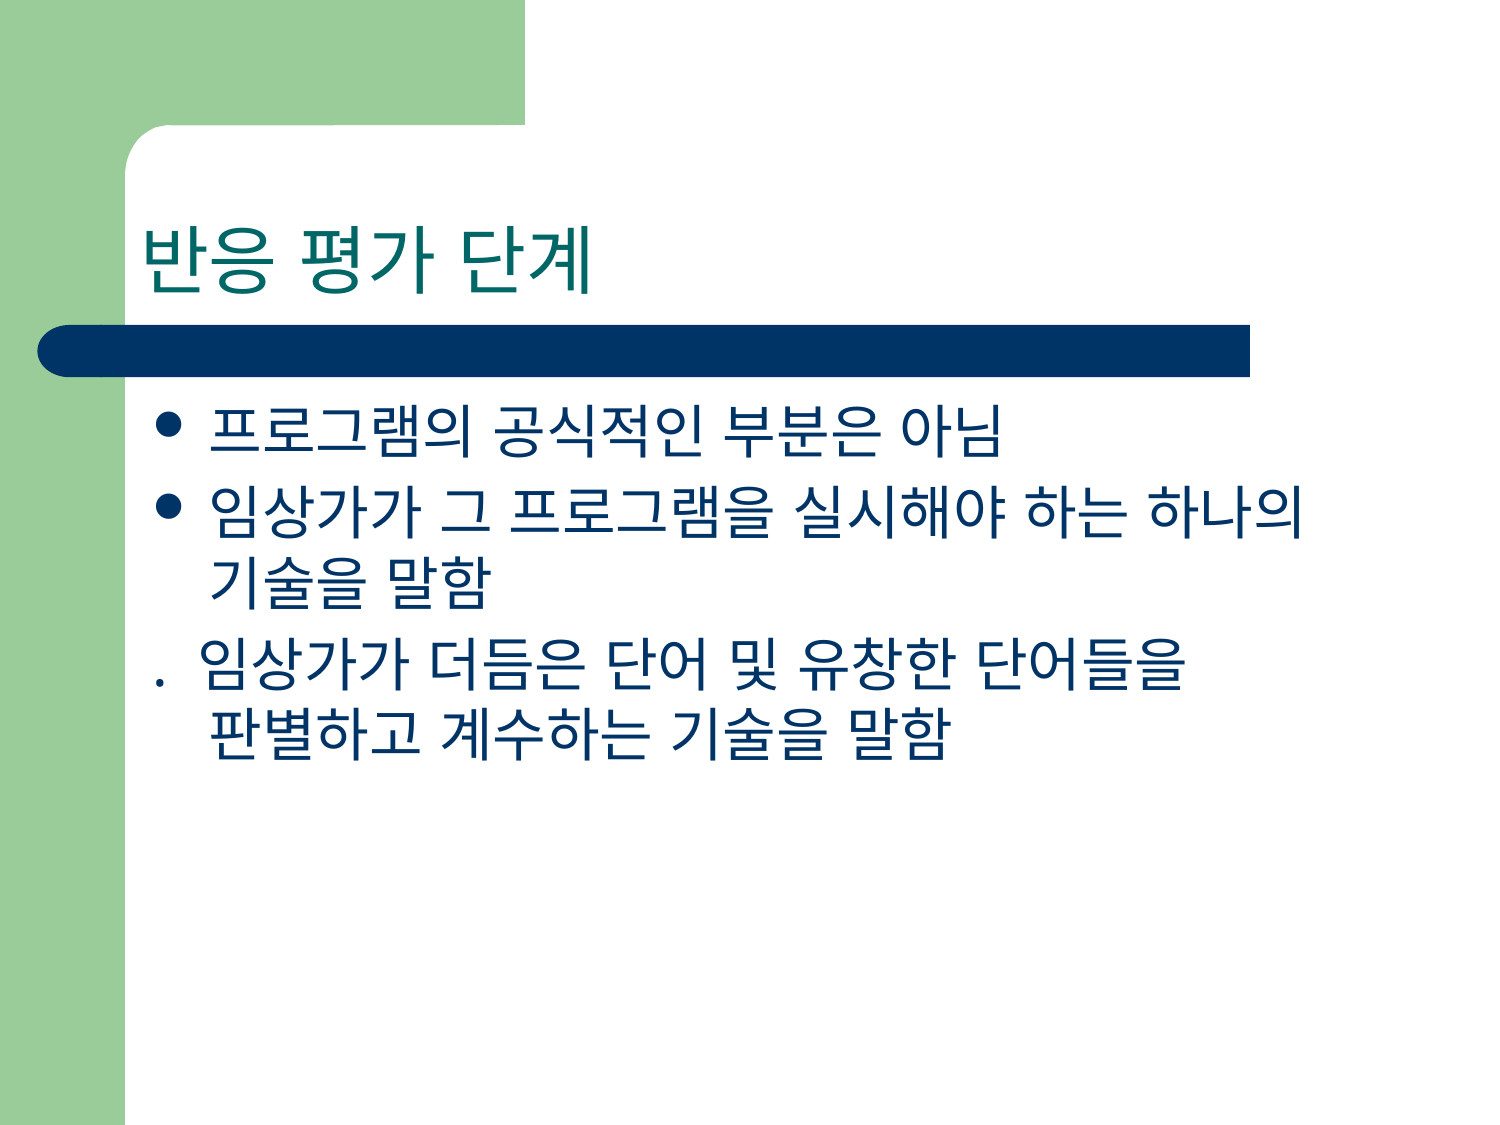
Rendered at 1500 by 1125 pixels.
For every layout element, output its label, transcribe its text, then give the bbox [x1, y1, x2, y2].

title 반응 평가 단계 [124, 124, 1426, 313]
list 프로그램의 공식적인 부분은 아님 임상가가 그 프로그램을 실시해야 하는 하나의 기술을 말함 . 임상가가 더듬은 단어 및 유창한 단어들을 판별하고 계수하는 기술을 말함 [137, 387, 1400, 999]
